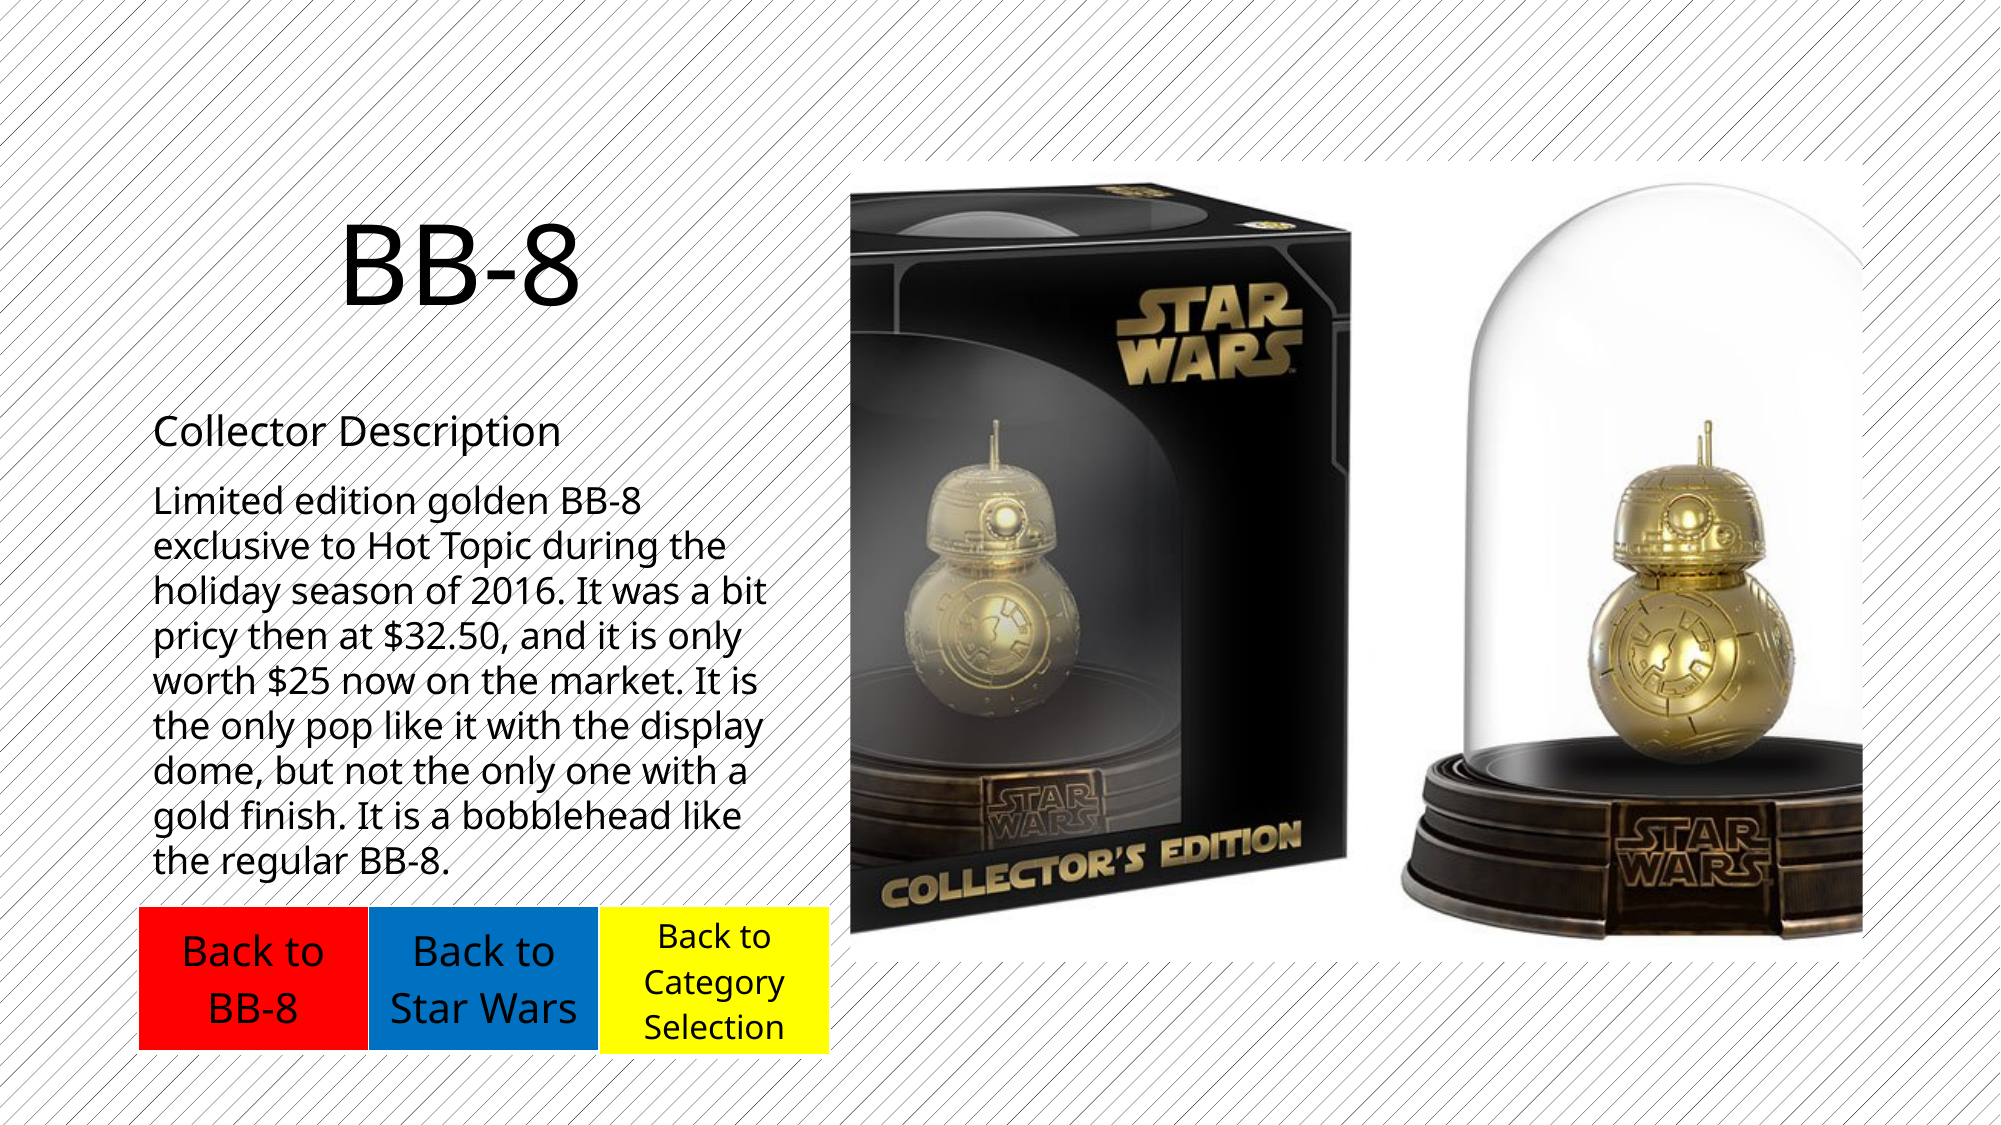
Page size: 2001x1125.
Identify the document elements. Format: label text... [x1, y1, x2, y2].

title BB-8 [137, 75, 783, 337]
picture [137, 905, 830, 1053]
list Collector Description Limited edition golden BB-8 exclusive to Hot Topic during the holiday season of 2016. It was a bit pricy then at $32.50, and it is only worth $25 now on the market. It is the only pop like it with the display dome, but not the only one with a gold finish. It is a bobblehead like the regular BB-8. [137, 337, 783, 905]
picture [850, 161, 1863, 962]
